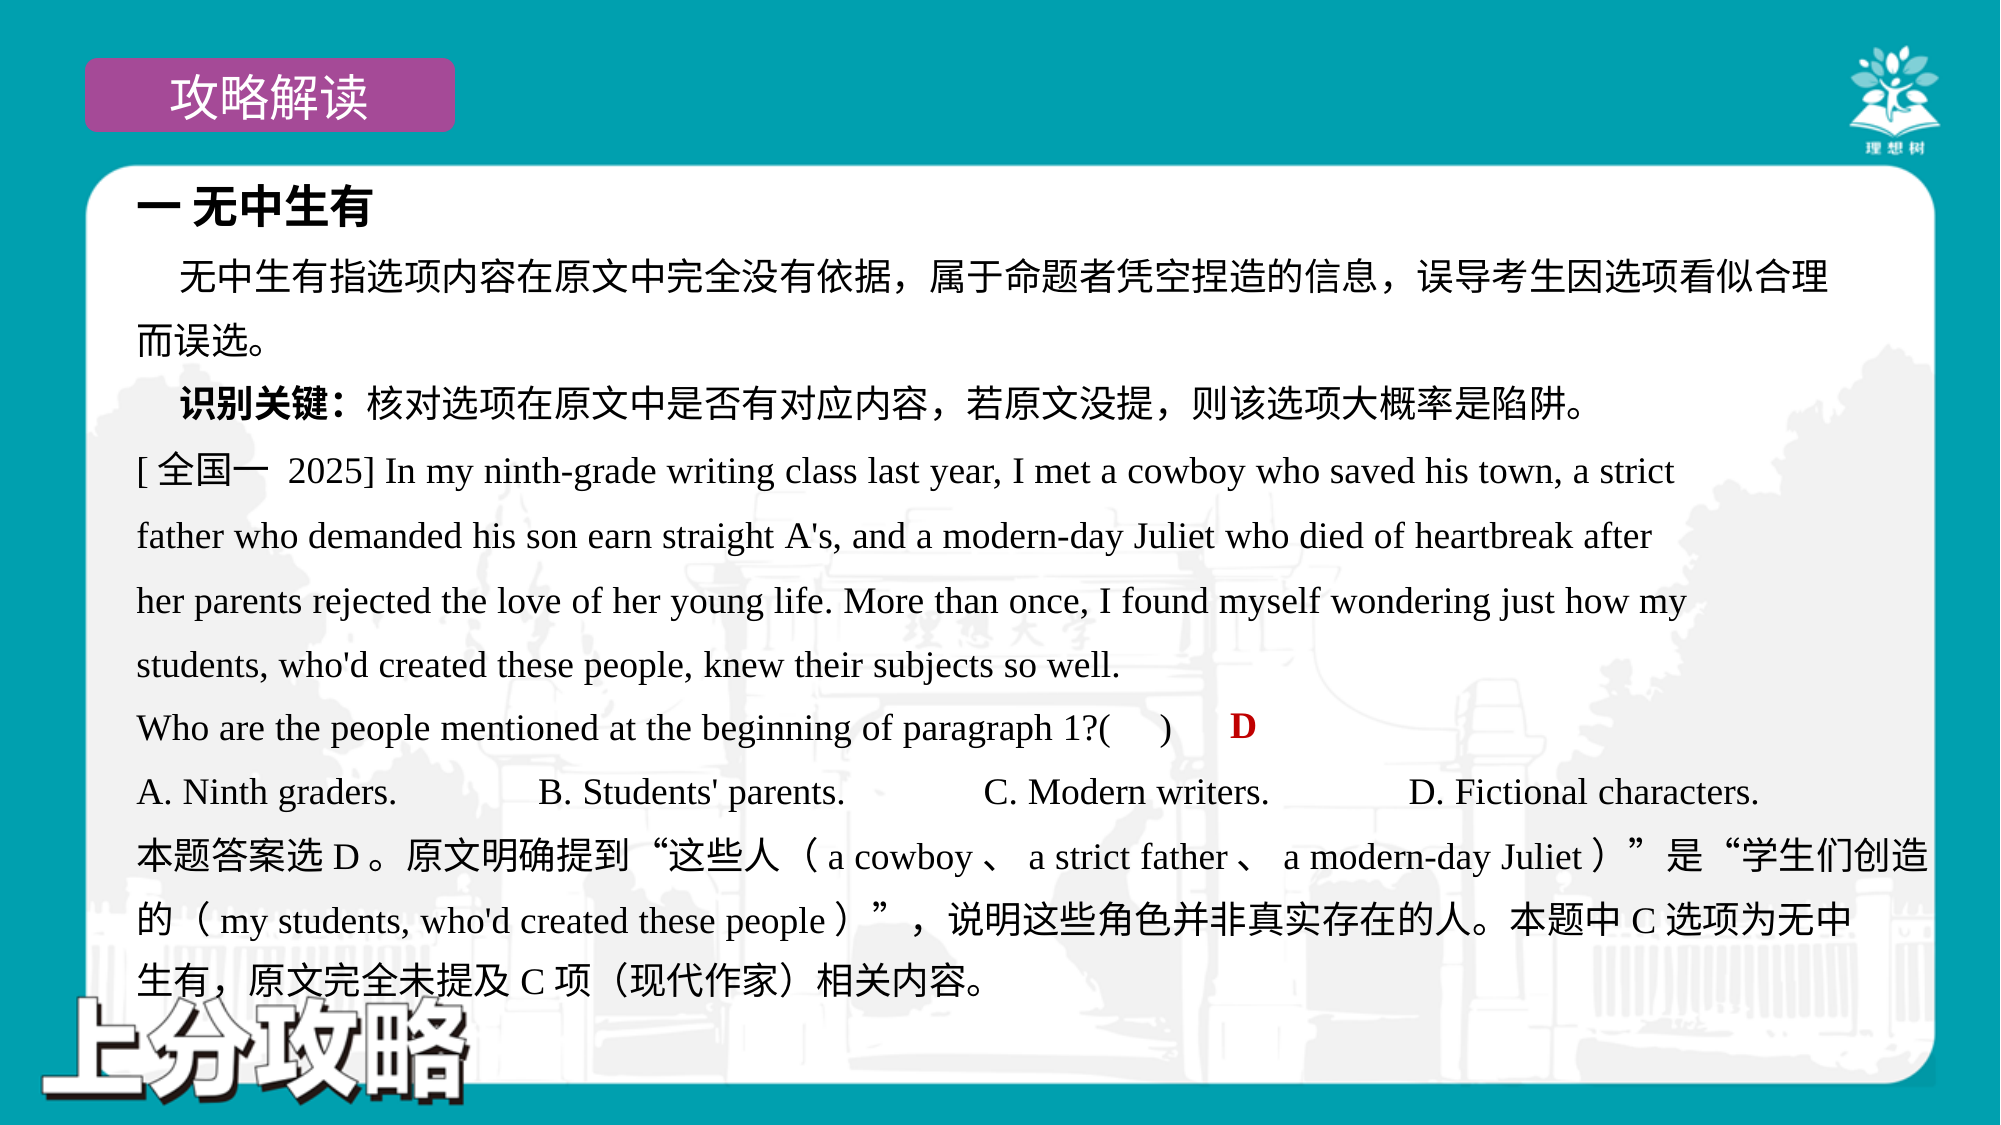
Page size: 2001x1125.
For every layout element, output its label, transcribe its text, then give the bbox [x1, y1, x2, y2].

text_box 本题答案选D。原文明确提到“这些人（a cowboy、a strict father、a modern-day Juliet）”是“学生们创造 的（my students, who'd created these people）”，说明这些角色并非真实存在的人。本题中C选项为无中 生有，原文完全未提及C项（现代作家）相关内容。 [136, 812, 1865, 997]
text_box 一 无中生有 [136, 176, 1865, 232]
text_box 无中生有指选项内容在原文中完全没有依据，属于命题者凭空捏造的信息，误导考生因选项看似合理 而误选。 识别关键：核对选项在原文中是否有对应内容，若原文没提，则该选项大概率是陷阱。 [136, 233, 1865, 419]
picture [0, 0, 2000, 1125]
text_box [全国一 2025] In my ninth-grade writing class last year, I met a cowboy who saved his town, a strict father who demanded his son earn straight A's, and a modern-day Juliet who died of heartbreak after her parents rejected the love of her young life. More than once, I found myself wondering just how my students, who'd created these people, knew their subjects so well. Who are the people mentioned at the beginning of paragraph 1?( ) [136, 426, 1865, 742]
text_box D [1216, 683, 1271, 741]
text_box A. Ninth graders. B. Students' parents. C. Modern writers. D. Fictional characters. [136, 749, 1865, 806]
